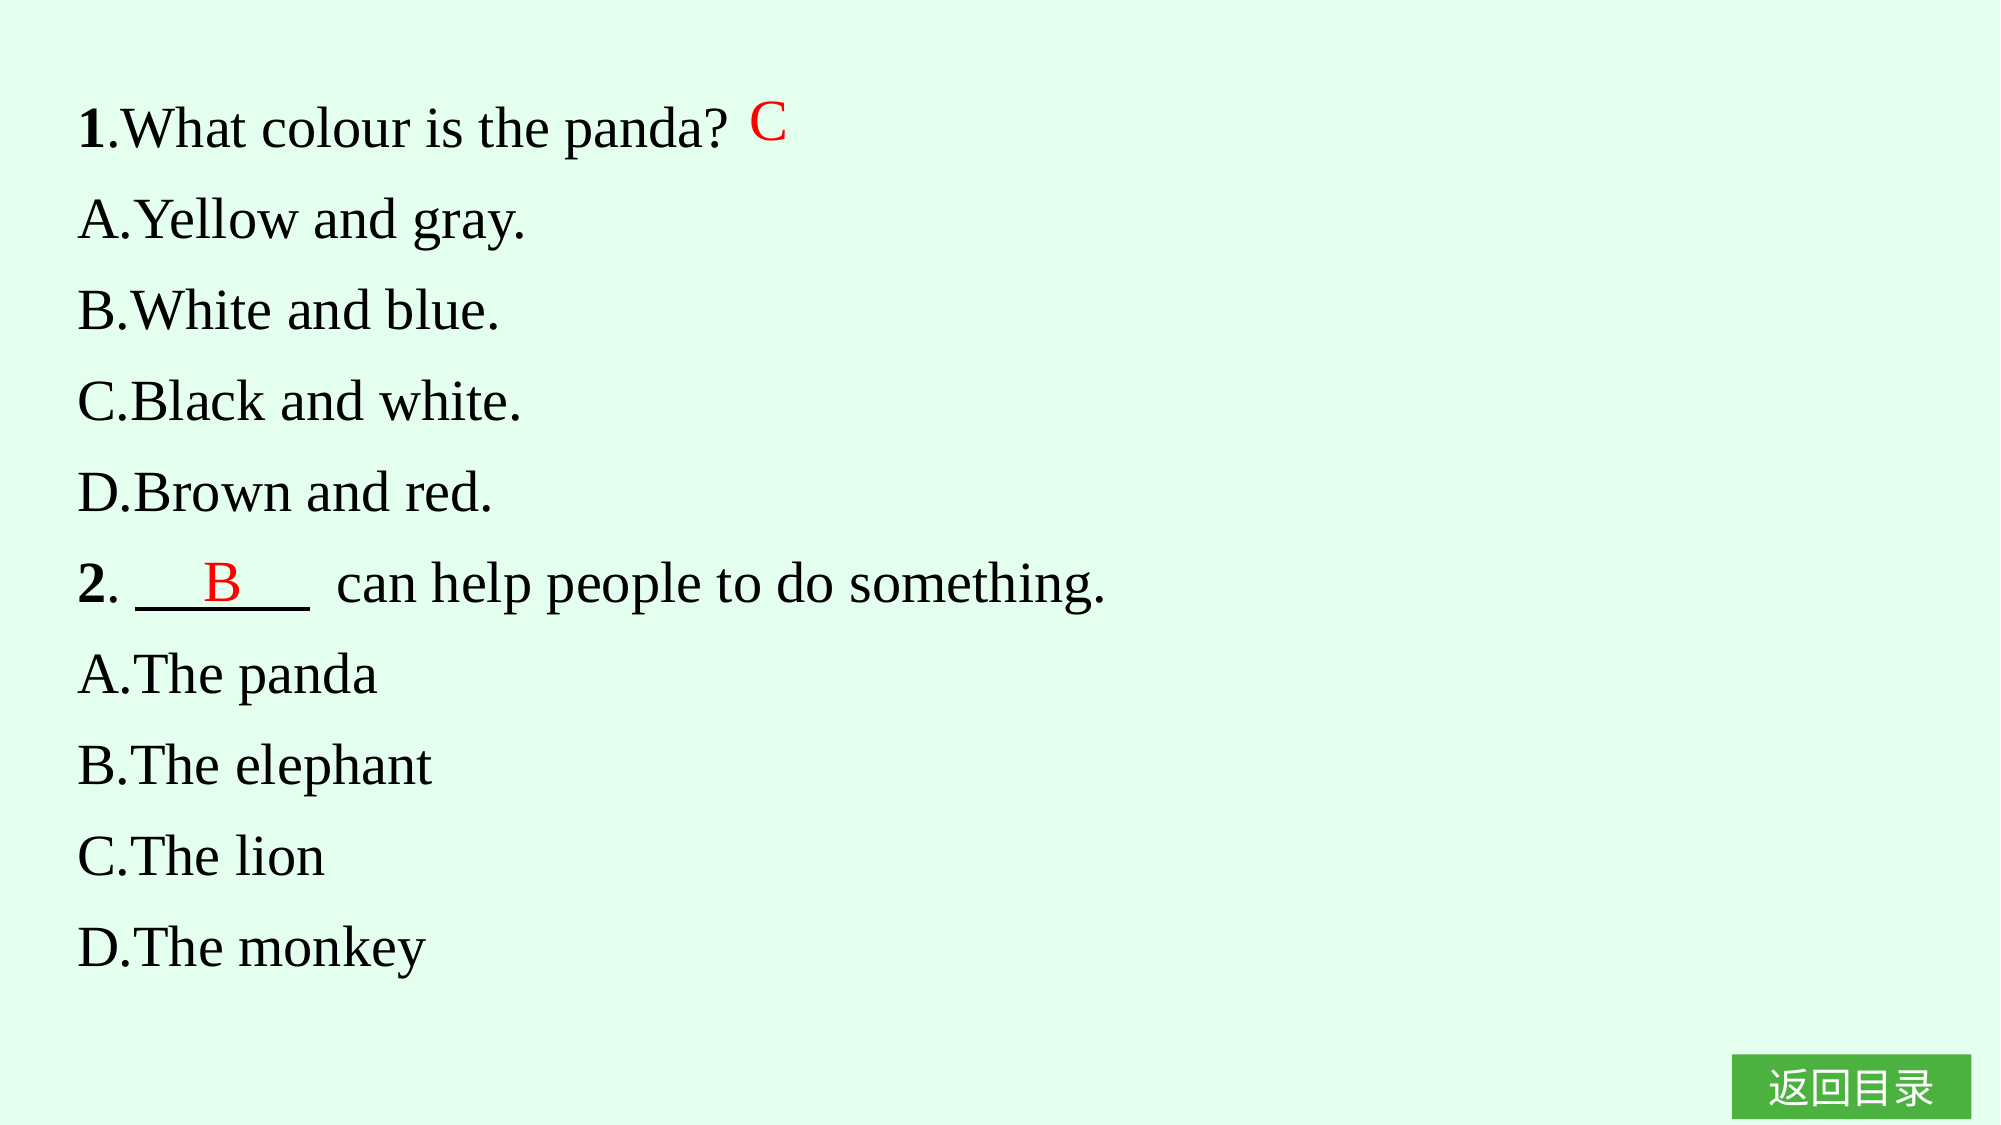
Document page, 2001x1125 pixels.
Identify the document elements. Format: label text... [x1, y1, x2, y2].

text_box C [734, 60, 804, 160]
text_box 1.What colour is the panda? A.Yellow and gray. B.White and blue. C.Black and white. D.Brown and red. 2. can help people to do something. A.The panda B.The elephant C.The lion D.The monkey [62, 60, 1938, 985]
text_box B [188, 521, 258, 620]
